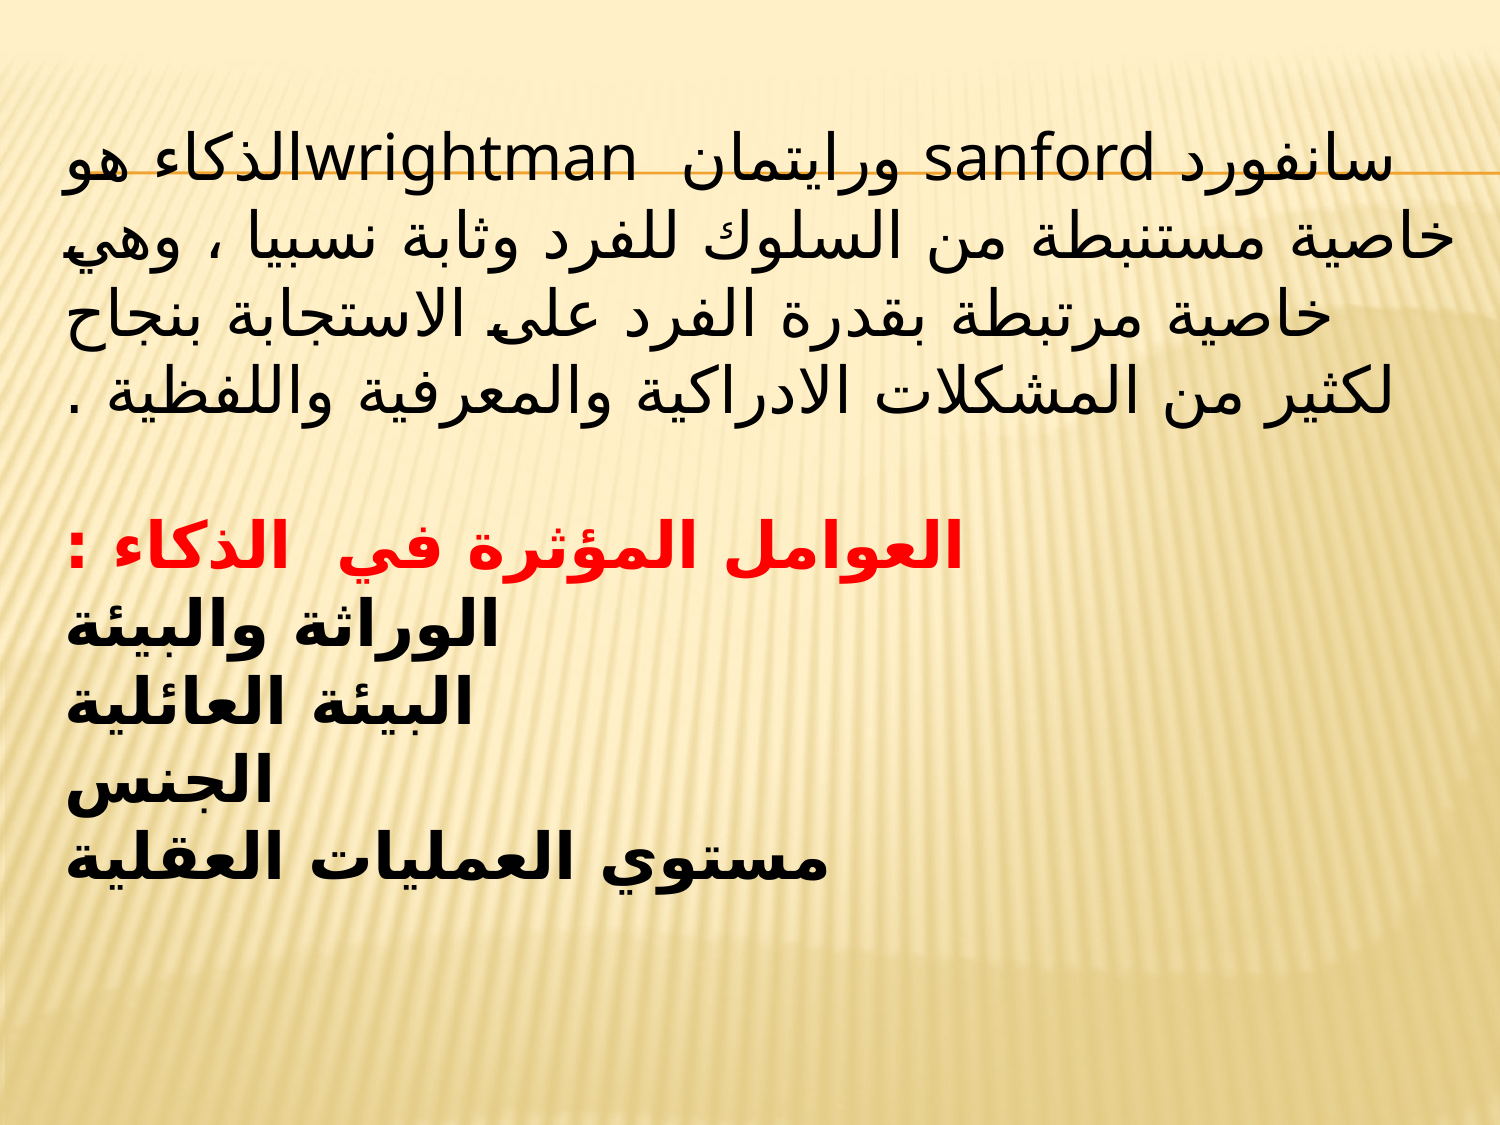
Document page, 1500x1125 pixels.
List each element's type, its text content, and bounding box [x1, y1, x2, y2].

title سانفورد sanford ورايتمان wrightmanالذكاء هو خاصية مستنبطة من السلوك للفرد وثابة نسبيا ، وهي خاصية مرتبطة بقدرة الفرد على الاستجابة بنجاح لكثير من المشكلات الادراكية والمعرفية واللفظية . العوامل المؤثرة في الذكاء : الوراثة والبيئة البيئة العائلية الجنس مستوي العمليات العقلية [49, 75, 1475, 1012]
